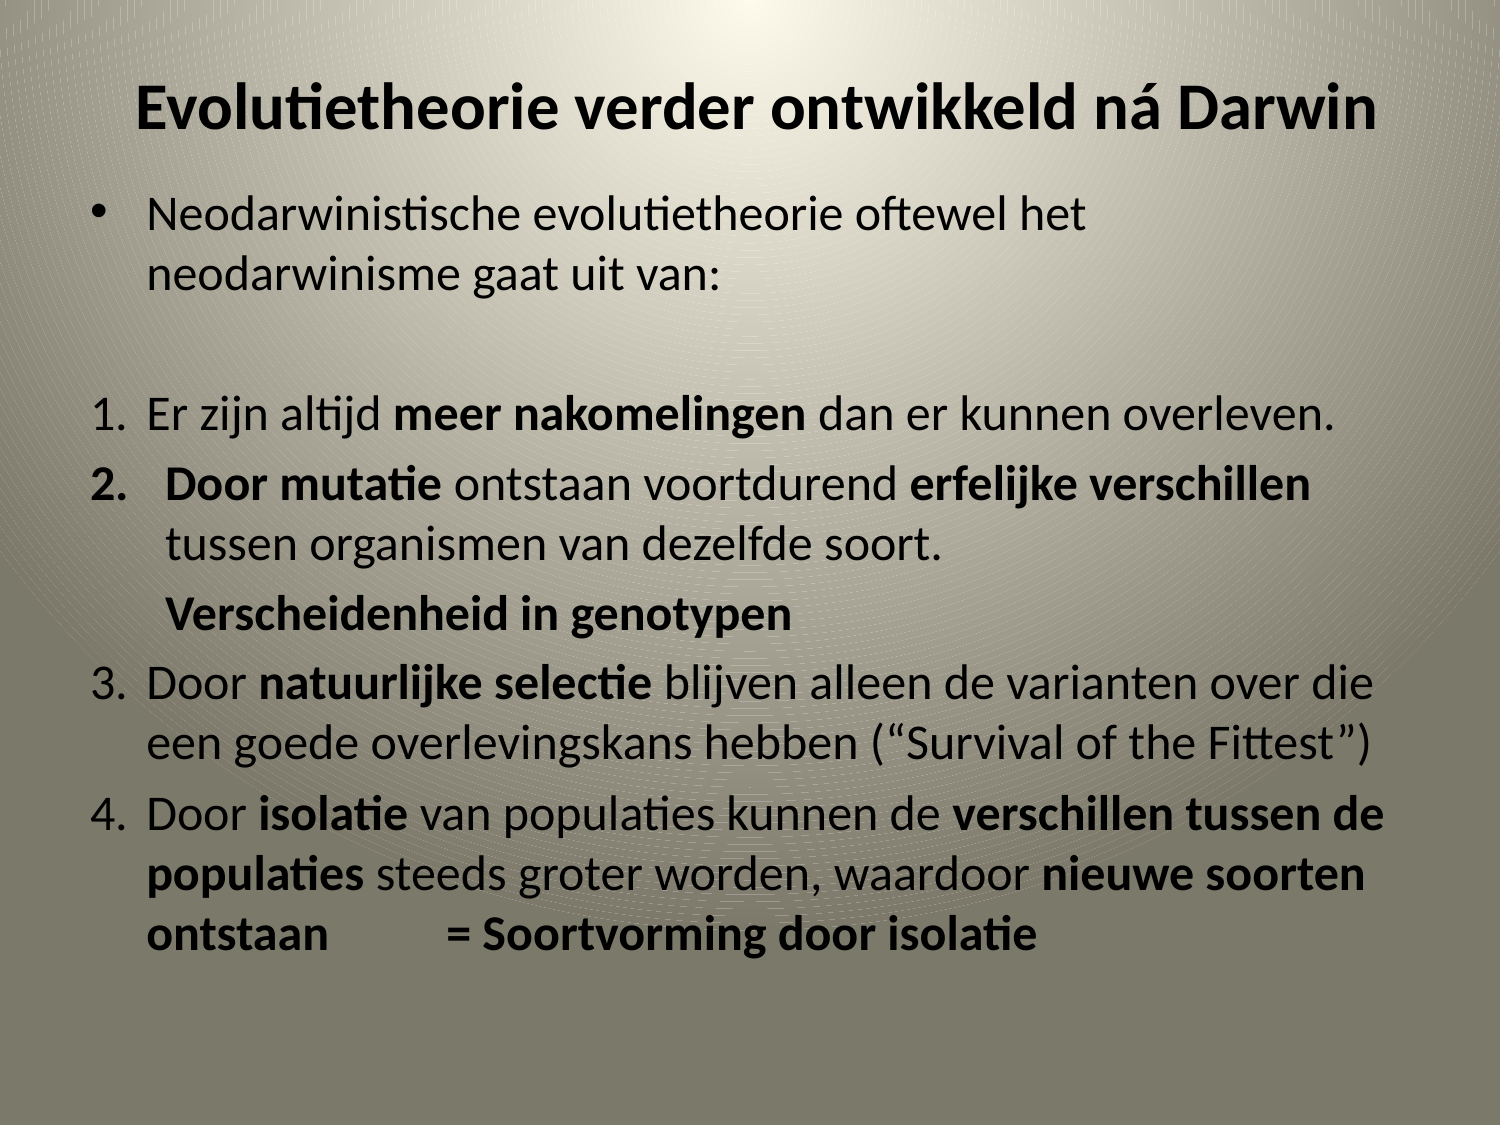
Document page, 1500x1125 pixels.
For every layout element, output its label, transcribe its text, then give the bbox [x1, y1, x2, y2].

title Evolutietheorie verder ontwikkeld ná Darwin [75, 45, 1425, 161]
list Neodarwinistische evolutietheorie oftewel het neodarwinisme gaat uit van: 1. Er zijn altijd meer nakomelingen dan er kunnen overleven. Door mutatie ontstaan voortdurend erfelijke verschillen tussen organismen van dezelfde soort. Verscheidenheid in genotypen 3. Door natuurlijke selectie blijven alleen de varianten over die een goede overlevingskans hebben (“Survival of the Fittest”) 4. Door isolatie van populaties kunnen de verschillen tussen de populaties steeds groter worden, waardoor nieuwe soorten ontstaan = Soortvorming door isolatie [75, 172, 1425, 1083]
